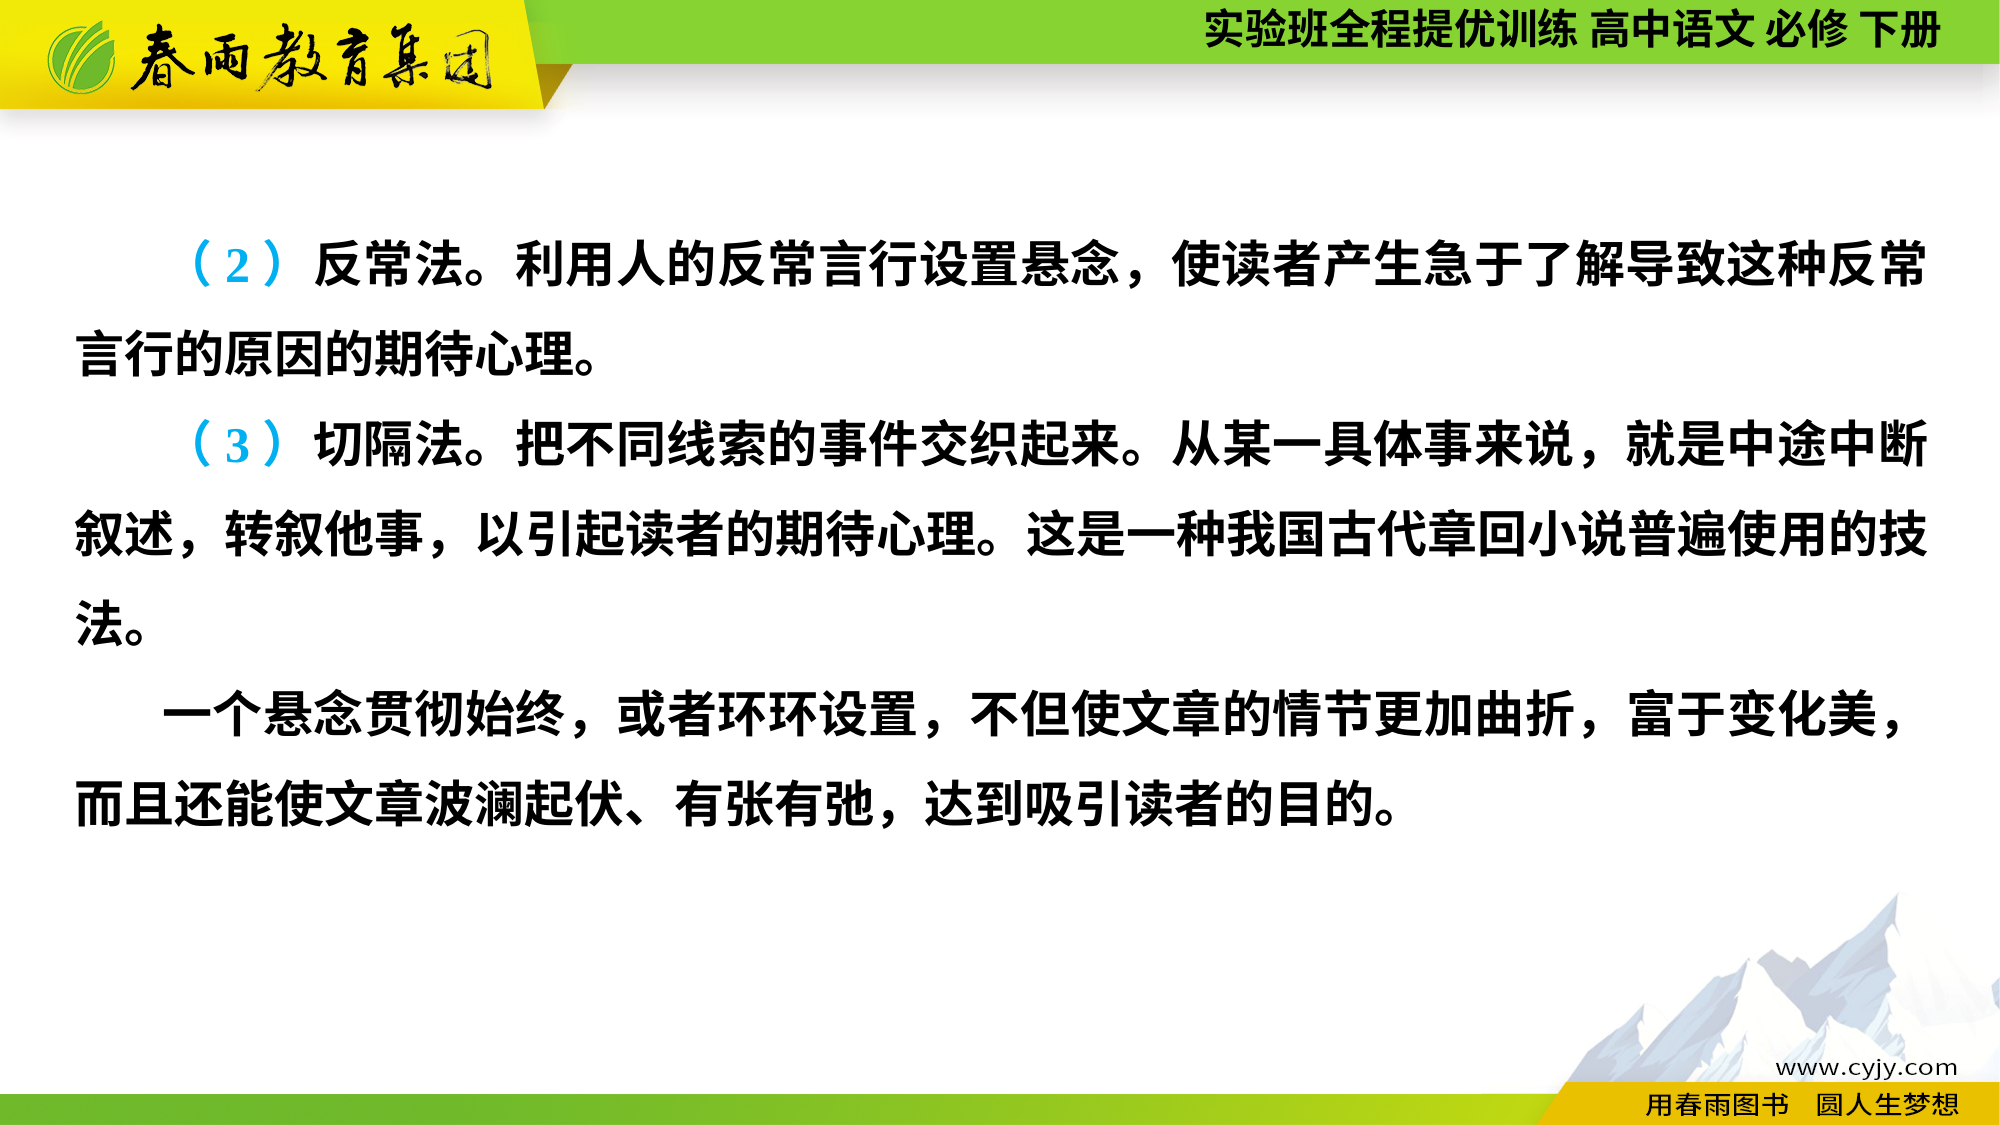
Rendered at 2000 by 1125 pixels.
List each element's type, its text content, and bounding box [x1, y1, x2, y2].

picture [0, 0, 2000, 1125]
list （2）反常法。利用人的反常言行设置悬念，使读者产生急于了解导致这种反常言行的原因的期待心理。 （3）切隔法。把不同线索的事件交织起来。从某一具体事来说，就是中途中断叙述，转叙他事，以引起读者的期待心理。这是一种我国古代章回小说普遍使用的技法。 一个悬念贯彻始终，或者环环设置，不但使文章的情节更加曲折，富于变化美，而且还能使文章波澜起伏、有张有弛，达到吸引读者的目的。 [59, 194, 1944, 846]
